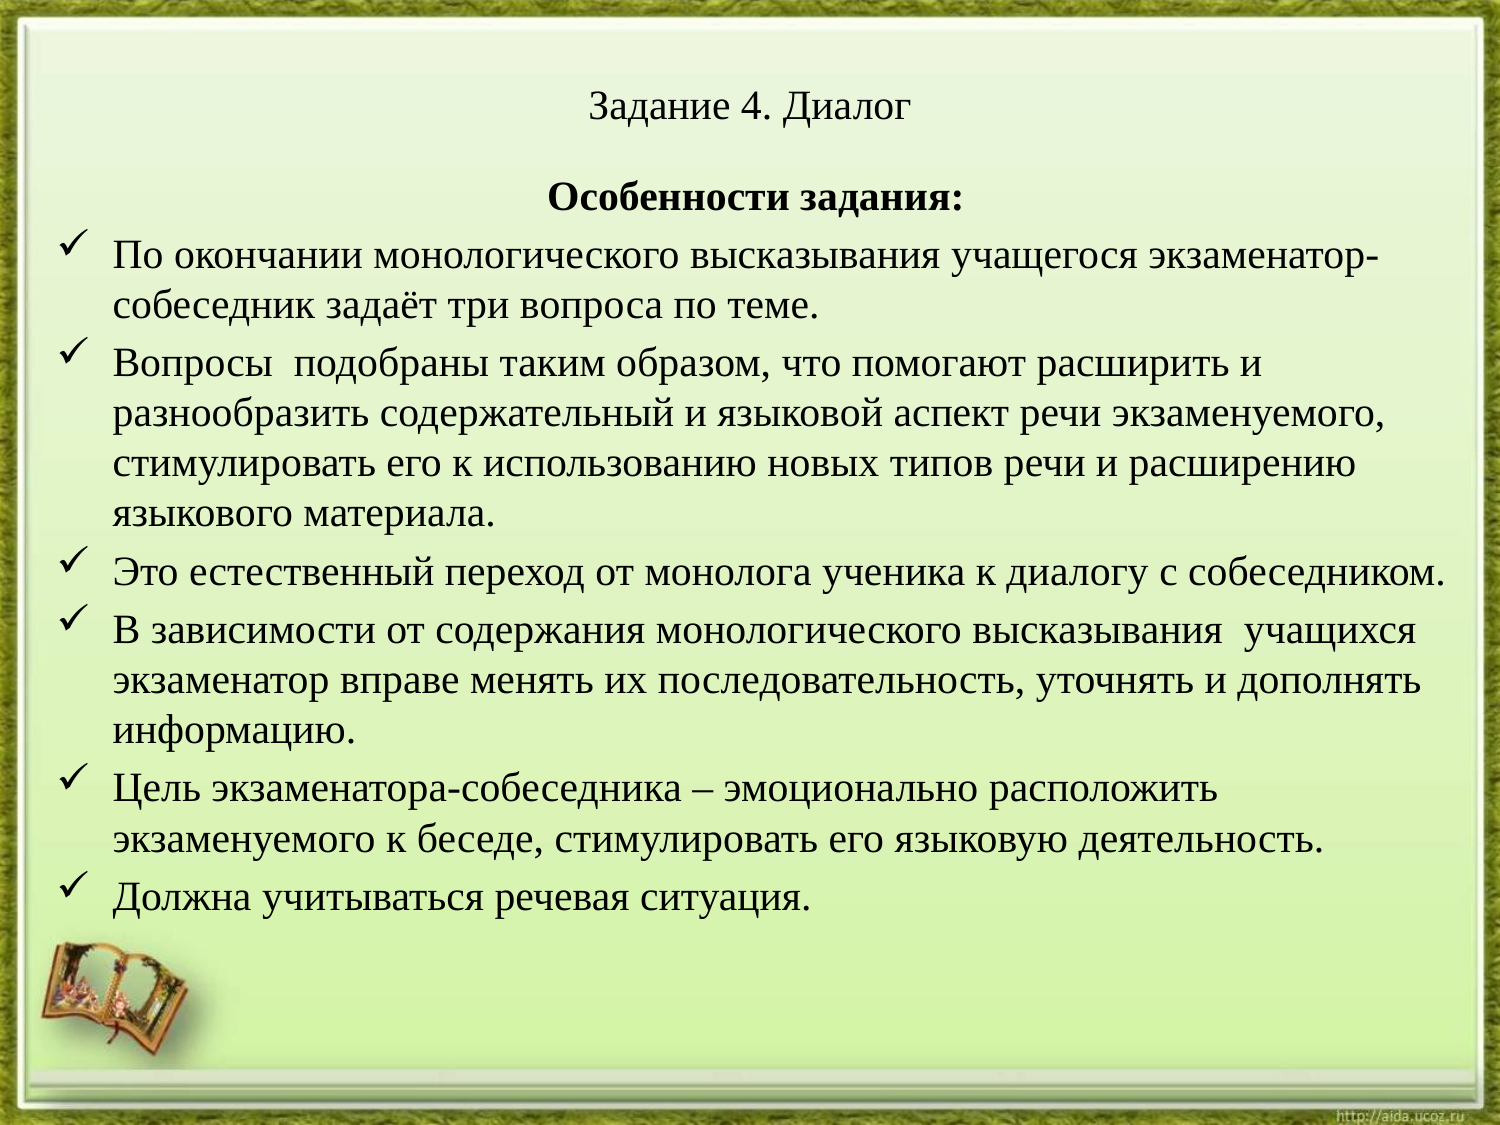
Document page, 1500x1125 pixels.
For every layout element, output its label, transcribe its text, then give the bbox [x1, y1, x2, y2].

title Задание 4. Диалог [75, 45, 1425, 160]
list Особенности задания: По окончании монологического высказывания учащегося экзаменатор-собеседник задаёт три вопроса по теме. Вопросы подобраны таким образом, что помогают расширить и разнообразить содержательный и языковой аспект речи экзаменуемого, стимулировать его к использованию новых типов речи и расширению языкового материала. Это естественный переход от монолога ученика к диалогу с собеседником. В зависимости от содержания монологического высказывания учащихся экзаменатор вправе менять их последовательность, уточнять и дополнять информацию. Цель экзаменатора-собеседника – эмоционально расположить экзаменуемого к беседе, стимулировать его языковую деятельность. Должна учитываться речевая ситуация. [41, 160, 1471, 1083]
picture [0, 0, 1500, 1125]
